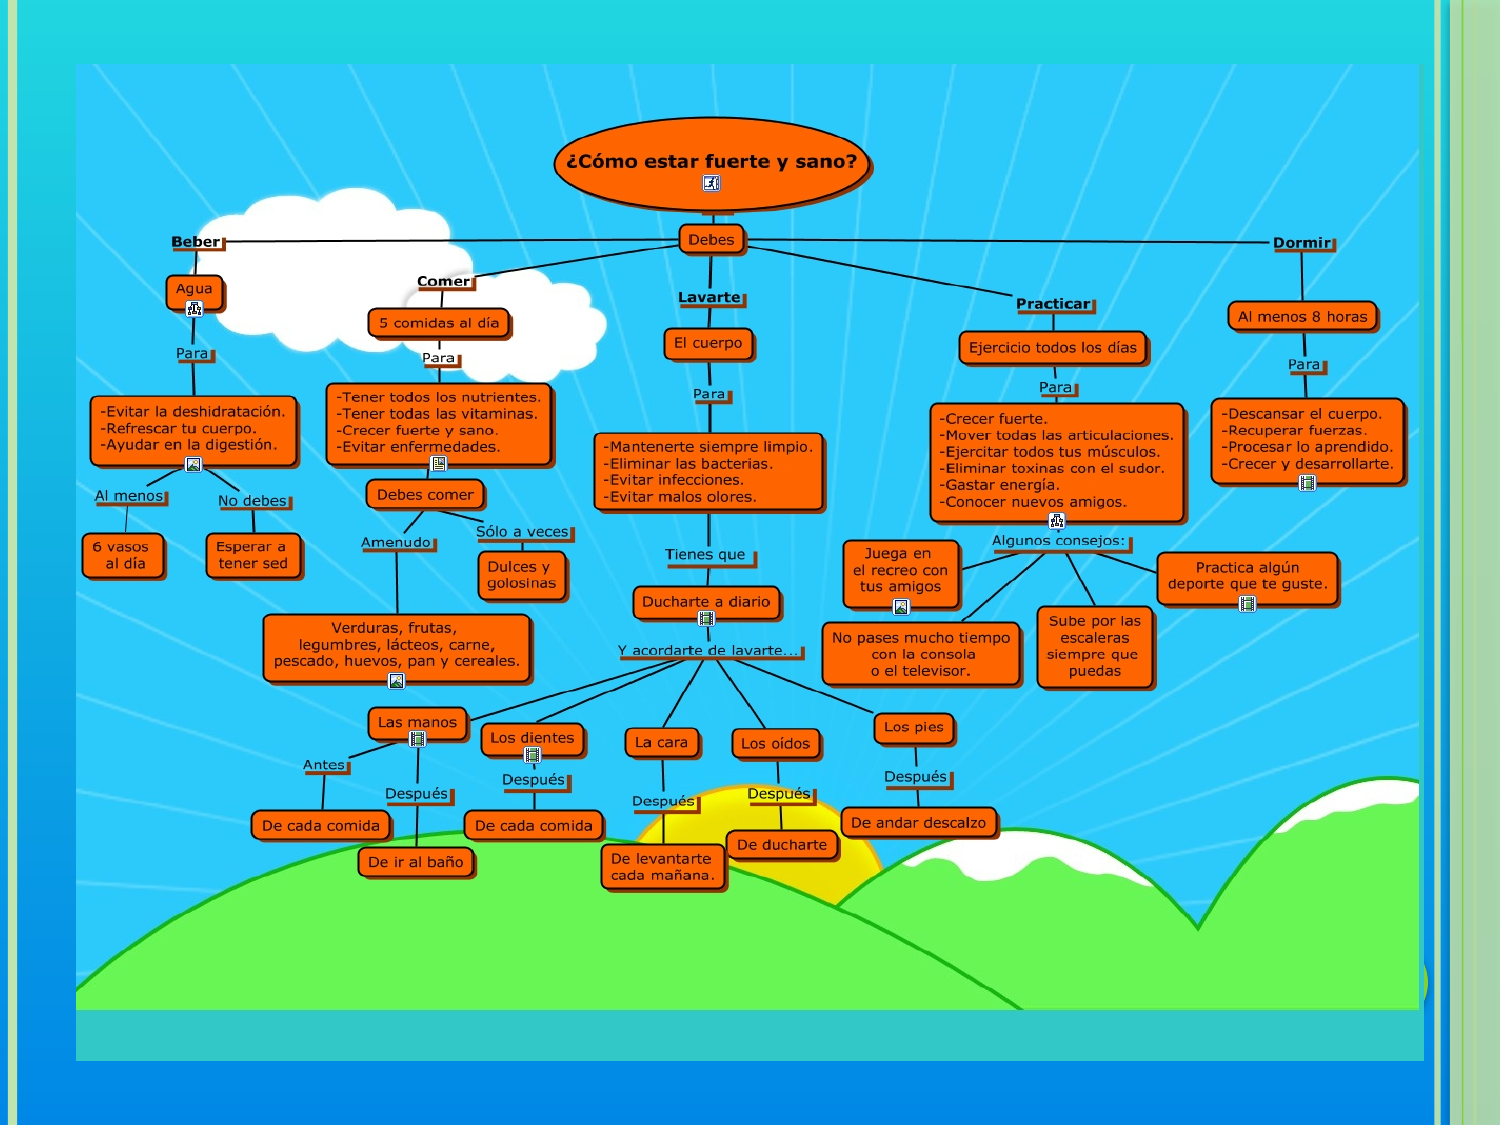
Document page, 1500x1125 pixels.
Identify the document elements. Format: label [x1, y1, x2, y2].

picture [18, 63, 1434, 1061]
